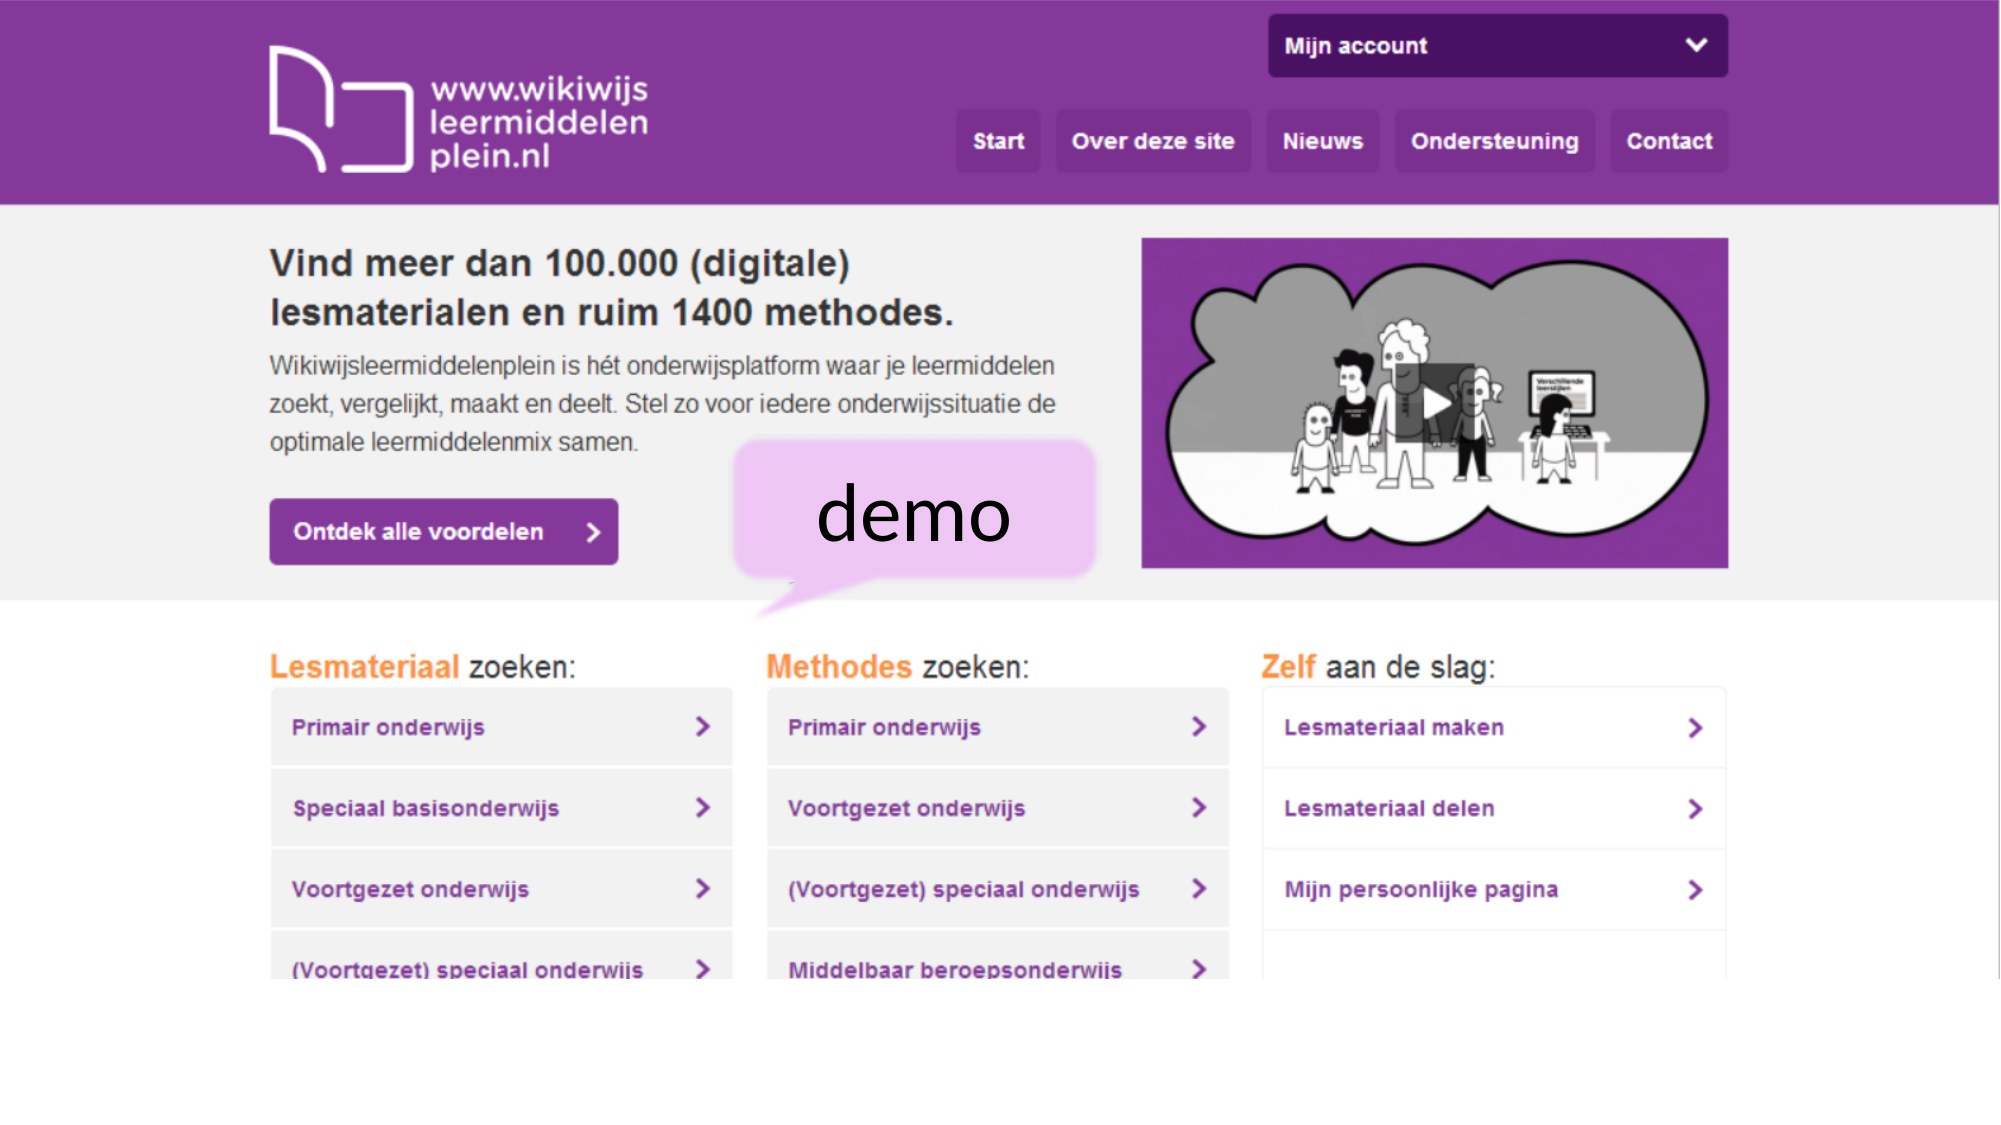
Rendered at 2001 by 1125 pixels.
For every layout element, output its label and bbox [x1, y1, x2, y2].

picture [0, 0, 2000, 979]
